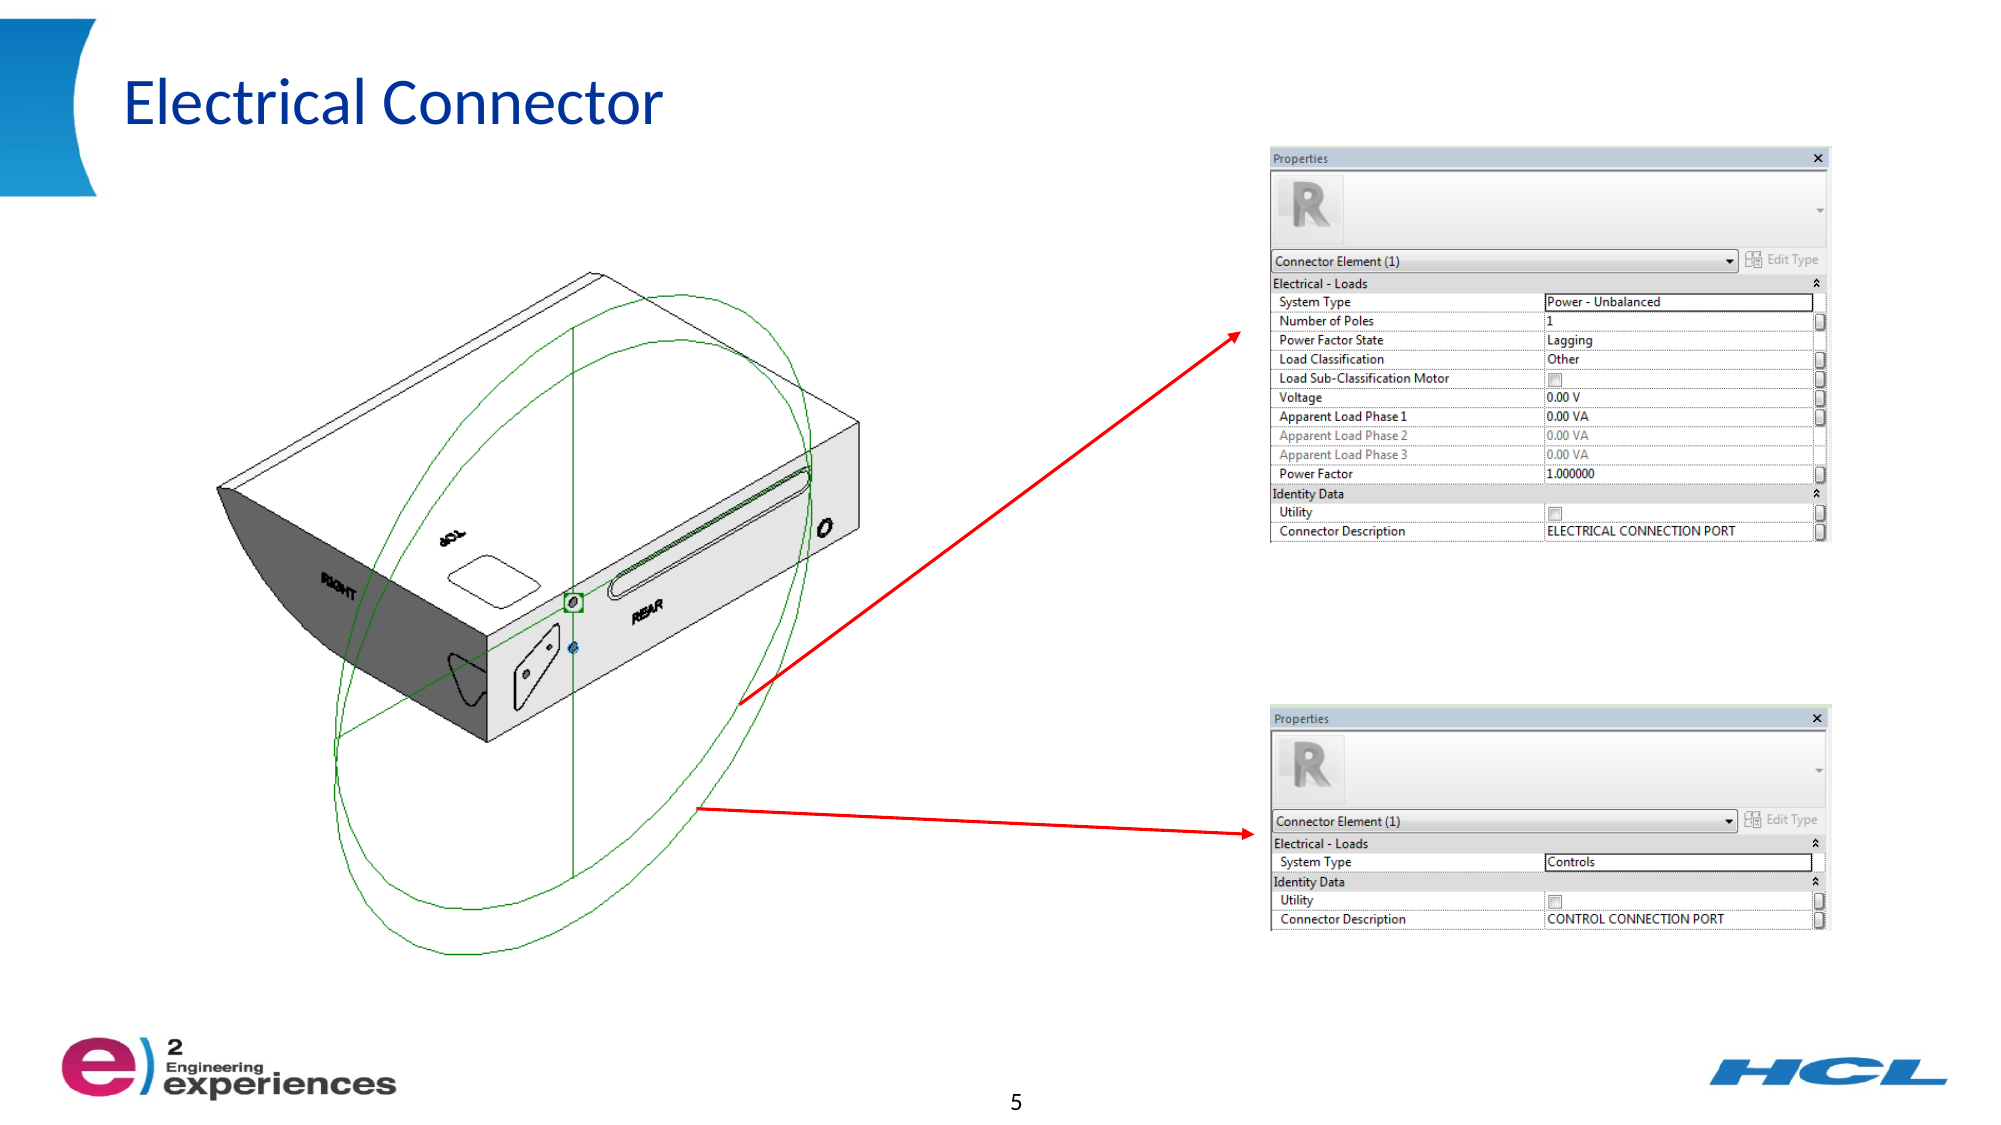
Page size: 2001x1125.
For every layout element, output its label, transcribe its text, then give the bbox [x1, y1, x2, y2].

text_box Electrical Connector [108, 50, 708, 146]
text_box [739, 331, 1242, 705]
picture [0, 0, 2000, 1125]
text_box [696, 808, 1255, 835]
